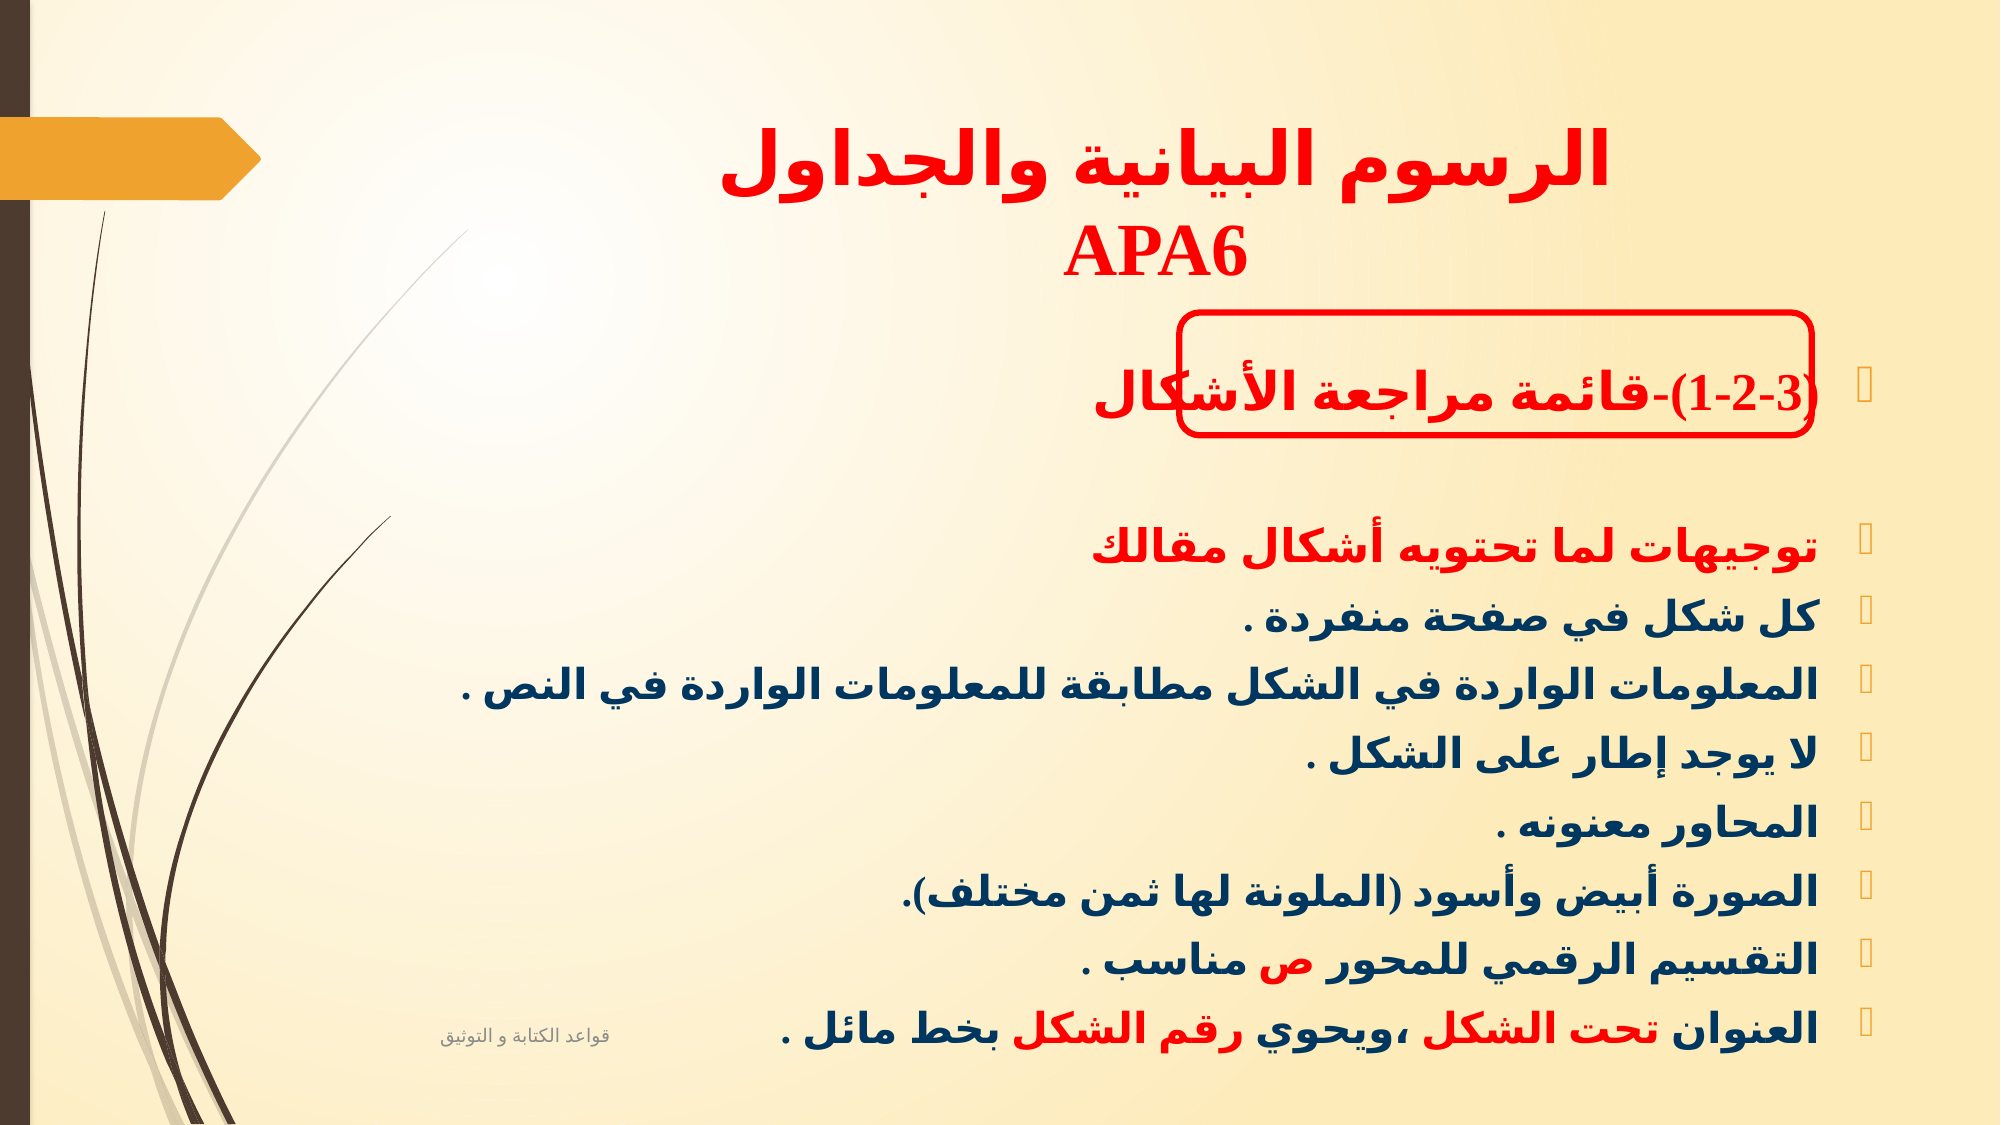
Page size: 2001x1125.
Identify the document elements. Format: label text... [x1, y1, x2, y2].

list (1-2-3)-قائمة مراجعة الأشكال توجيهات لما تحتويه أشكال مقالك كل شكل في صفحة منفردة . المعلومات الواردة في الشكل مطابقة للمعلومات الواردة في النص . لا يوجد إطار على الشكل . المحاور معنونه . الصورة أبيض وأسود (الملونة لها ثمن مختلف). التقسيم الرقمي للمحور ص مناسب . العنوان تحت الشكل ،ويحوي رقم الشكل بخط مائل . [300, 350, 1888, 1067]
title الرسوم البيانية والجداول APA6 [425, 102, 1888, 313]
text_box [1177, 311, 1813, 437]
footer قواعد الكتابة و التوثيق [424, 1006, 1675, 1067]
